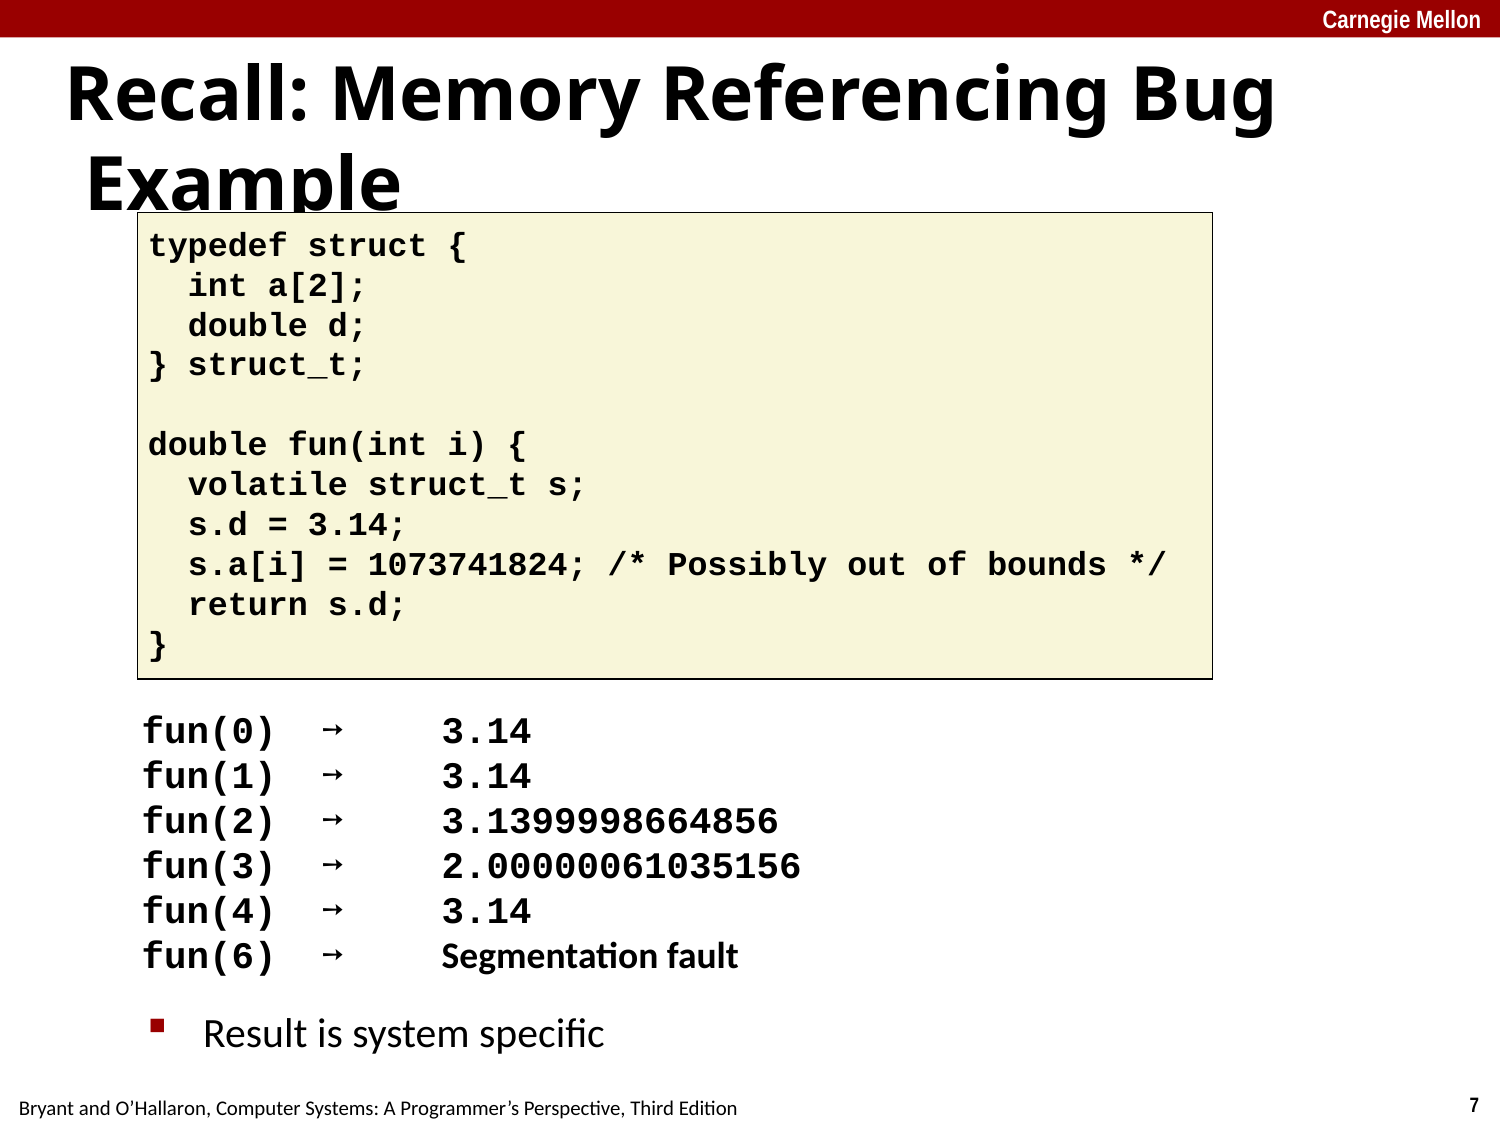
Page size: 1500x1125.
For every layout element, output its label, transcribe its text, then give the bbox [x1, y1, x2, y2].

title Recall: Memory Referencing Bug Example [58, 8, 1463, 263]
text_box fun(0) ➙ 3.14 fun(1) ➙ 3.14 fun(2) ➙ 3.1399998664856 fun(3) ➙ 2.00000061035156 fun(4) ➙ 3.14 fun(6) ➙ Segmentation fault [135, 699, 1338, 1000]
text_box [0, 0, 1500, 38]
text_box Carnegie Mellon [1322, 3, 1500, 33]
list Result is system specific [75, 999, 1425, 1093]
text_box typedef struct { int a[2]; double d; } struct_t; double fun(int i) { volatile struct_t s; s.d = 3.14; s.a[i] = 1073741824; /* Possibly out of bounds */ return s.d; } [137, 212, 1213, 680]
